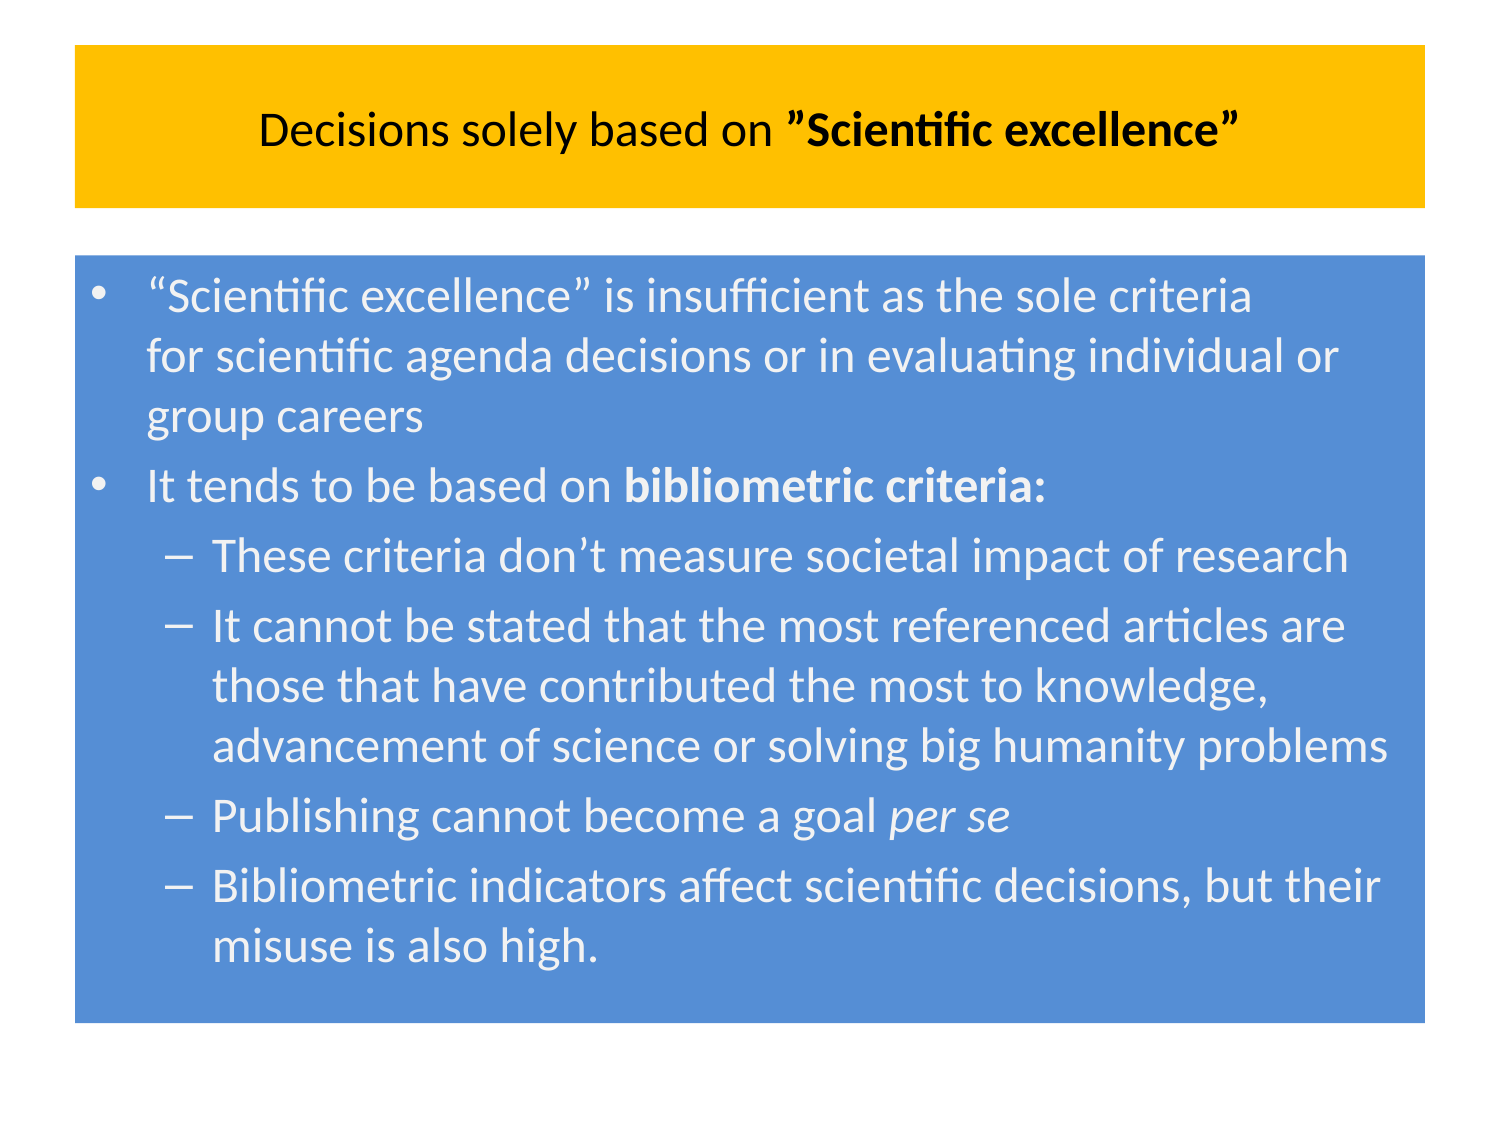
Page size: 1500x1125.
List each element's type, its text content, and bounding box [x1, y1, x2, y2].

list “Scientific excellence” is insufficient as the sole criteria for scientific agenda decisions or in evaluating individual or group careers It tends to be based on bibliometric criteria: These criteria don’t measure societal impact of research It cannot be stated that the most referenced articles are those that have contributed the most to knowledge, advancement of science or solving big humanity problems Publishing cannot become a goal per se Bibliometric indicators affect scientific decisions, but their misuse is also high. [75, 255, 1425, 1024]
text_box Decisions solely based on ”Scientific excellence” [74, 45, 1425, 209]
